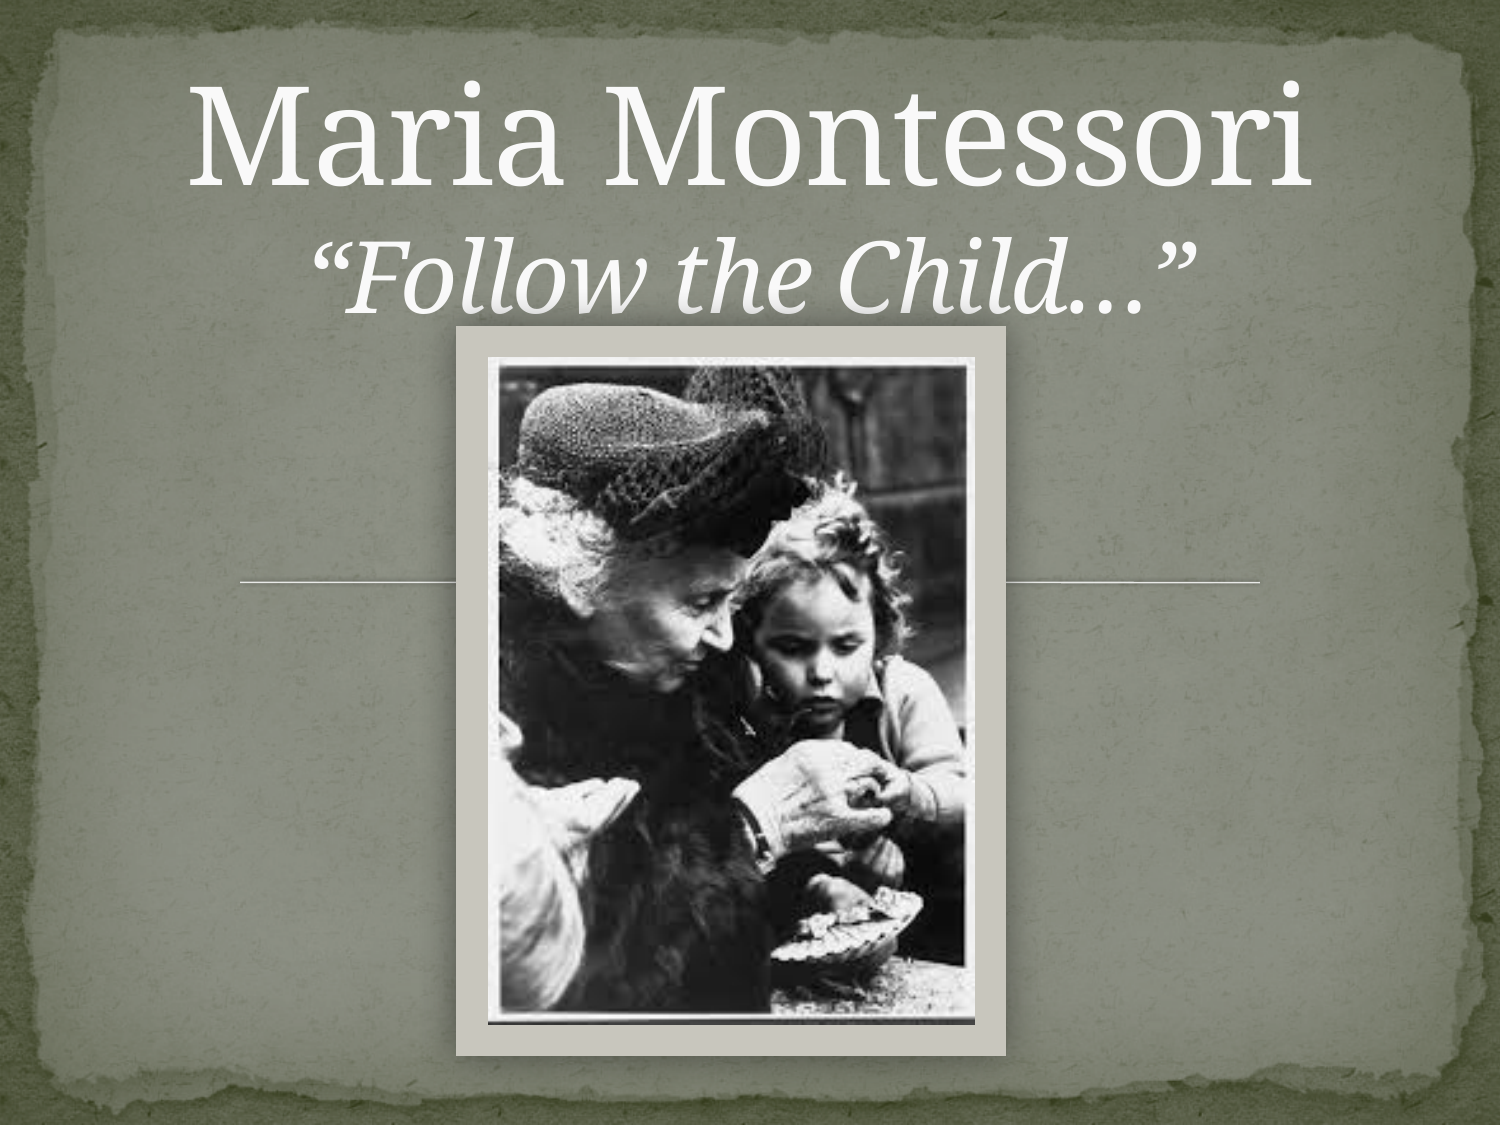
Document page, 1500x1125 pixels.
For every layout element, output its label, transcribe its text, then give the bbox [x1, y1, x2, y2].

picture [488, 357, 976, 1025]
title Maria Montessori “Follow the Child…” [112, 99, 1388, 341]
